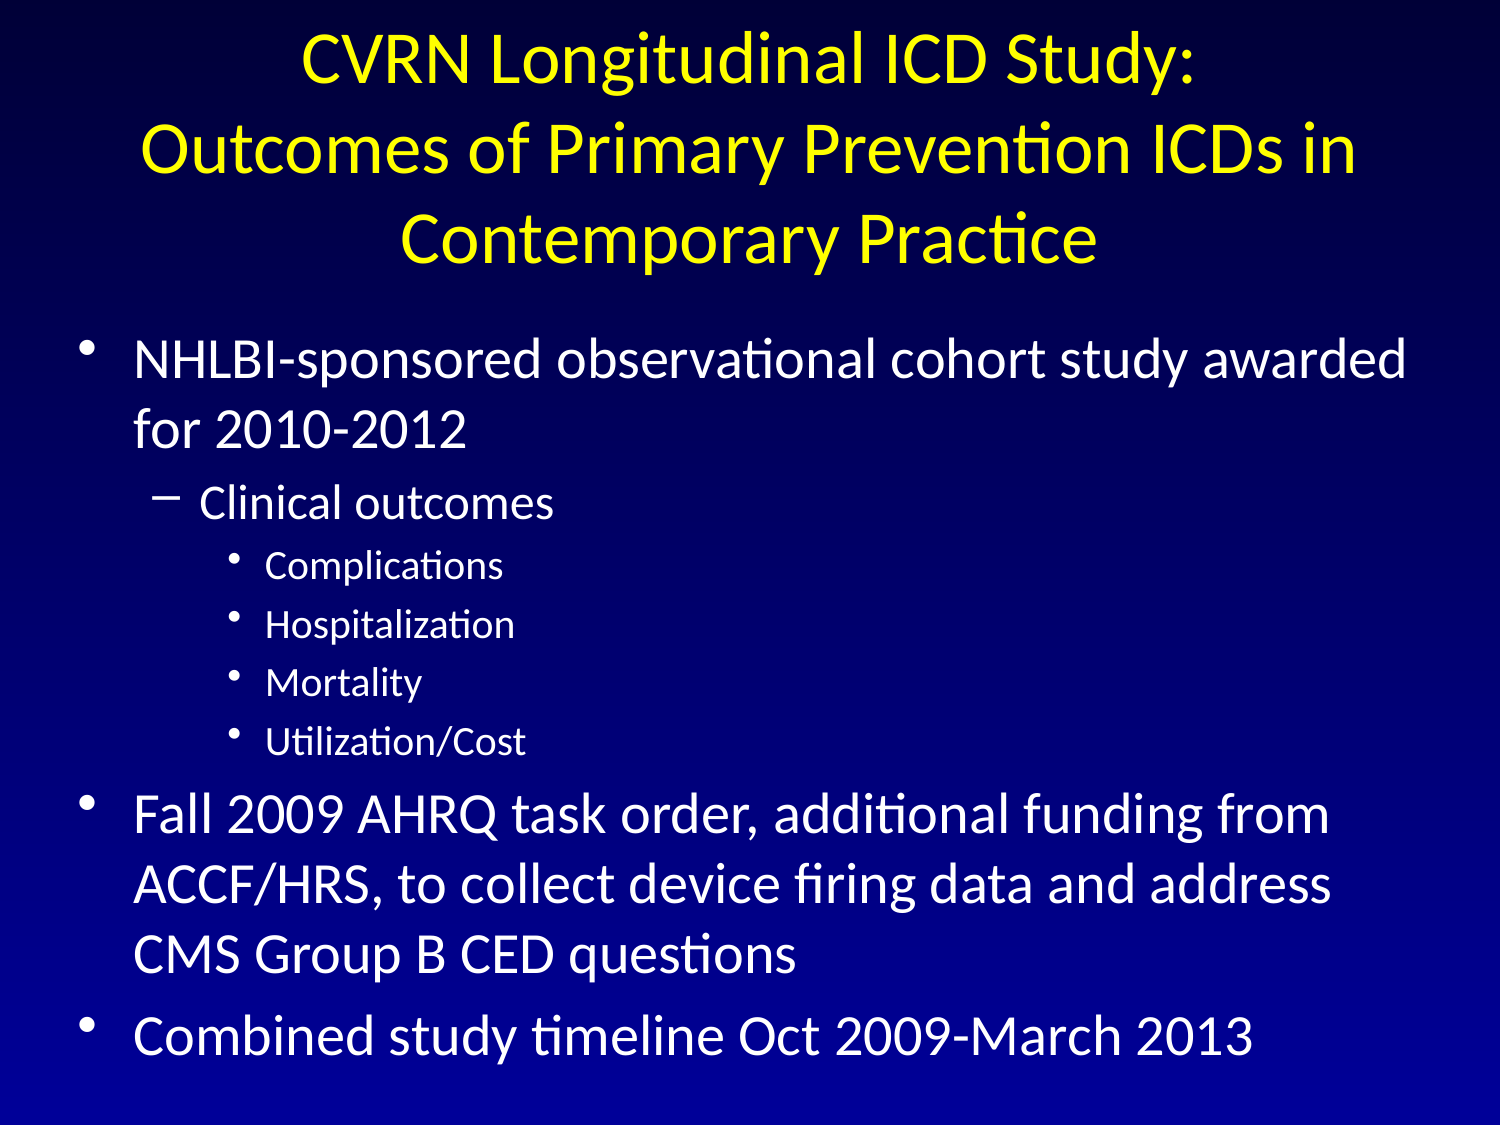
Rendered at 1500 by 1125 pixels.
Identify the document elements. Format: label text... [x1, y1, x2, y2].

title CVRN Longitudinal ICD Study: Outcomes of Primary Prevention ICDs in Contemporary Practice [112, 50, 1388, 238]
list NHLBI-sponsored observational cohort study awarded for 2010-2012 Clinical outcomes Complications Hospitalization Mortality Utilization/Cost Fall 2009 AHRQ task order, additional funding from ACCF/HRS, to collect device firing data and address CMS Group B CED questions Combined study timeline Oct 2009-March 2013 [62, 312, 1438, 988]
